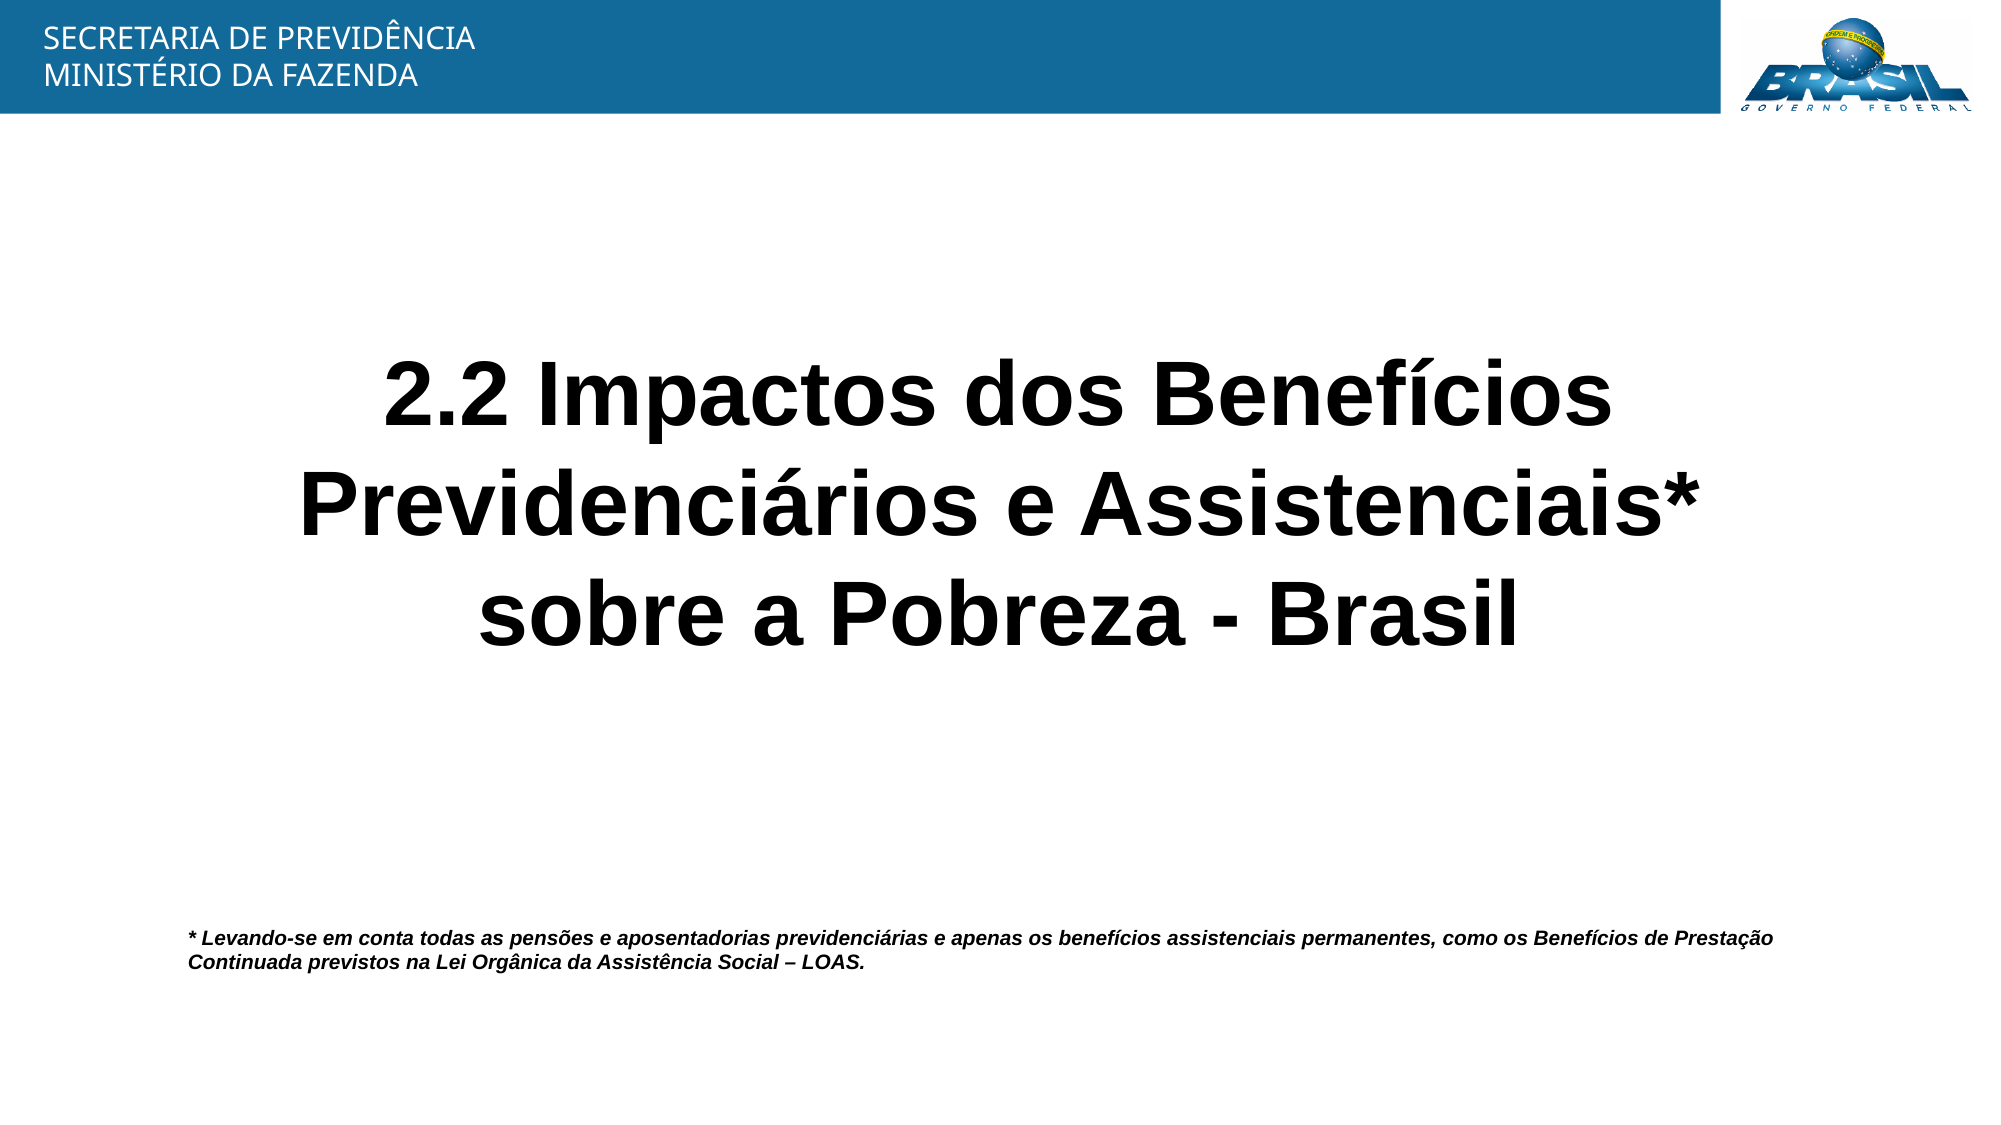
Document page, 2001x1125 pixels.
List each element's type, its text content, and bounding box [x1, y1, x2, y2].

text_box 2.2 Impactos dos Benefícios Previdenciários e Assistenciais* sobre a Pobreza - Brasil [173, 326, 1827, 671]
picture [1741, 18, 1972, 111]
text_box * Levando-se em conta todas as pensões e aposentadorias previdenciárias e apenas os benefícios assistenciais permanentes, como os Benefícios de Prestação Continuada previstos na Lei Orgânica da Assistência Social – LOAS. [173, 916, 1827, 982]
